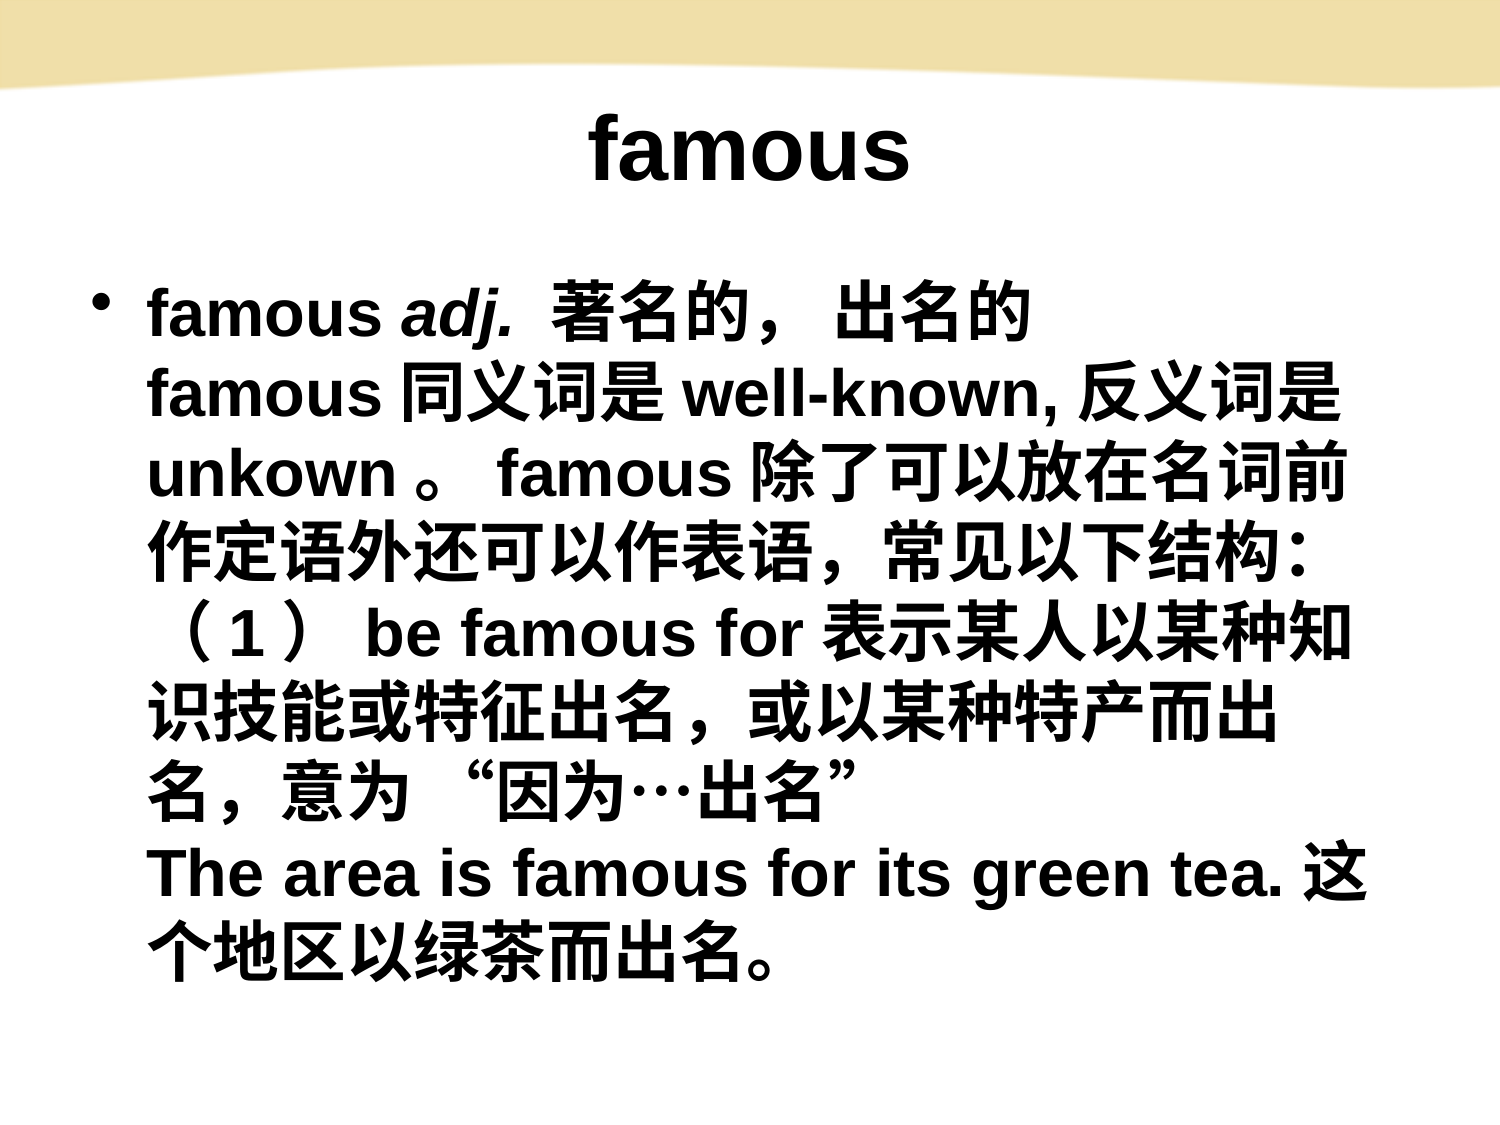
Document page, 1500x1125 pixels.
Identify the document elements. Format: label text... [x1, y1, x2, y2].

list famous adj. 著名的， 出名的 famous同义词是well-known,反义词是unkown。famous除了可以放在名词前作定语外还可以作表语，常见以下结构： （1）be famous for表示某人以某种知识技能或特征出名，或以某种特产而出名，意为 “因为…出名” The area is famous for its green tea.这个地区以绿茶而出名。 [75, 262, 1425, 1005]
picture [0, 0, 1500, 1125]
title famous [75, 50, 1425, 238]
